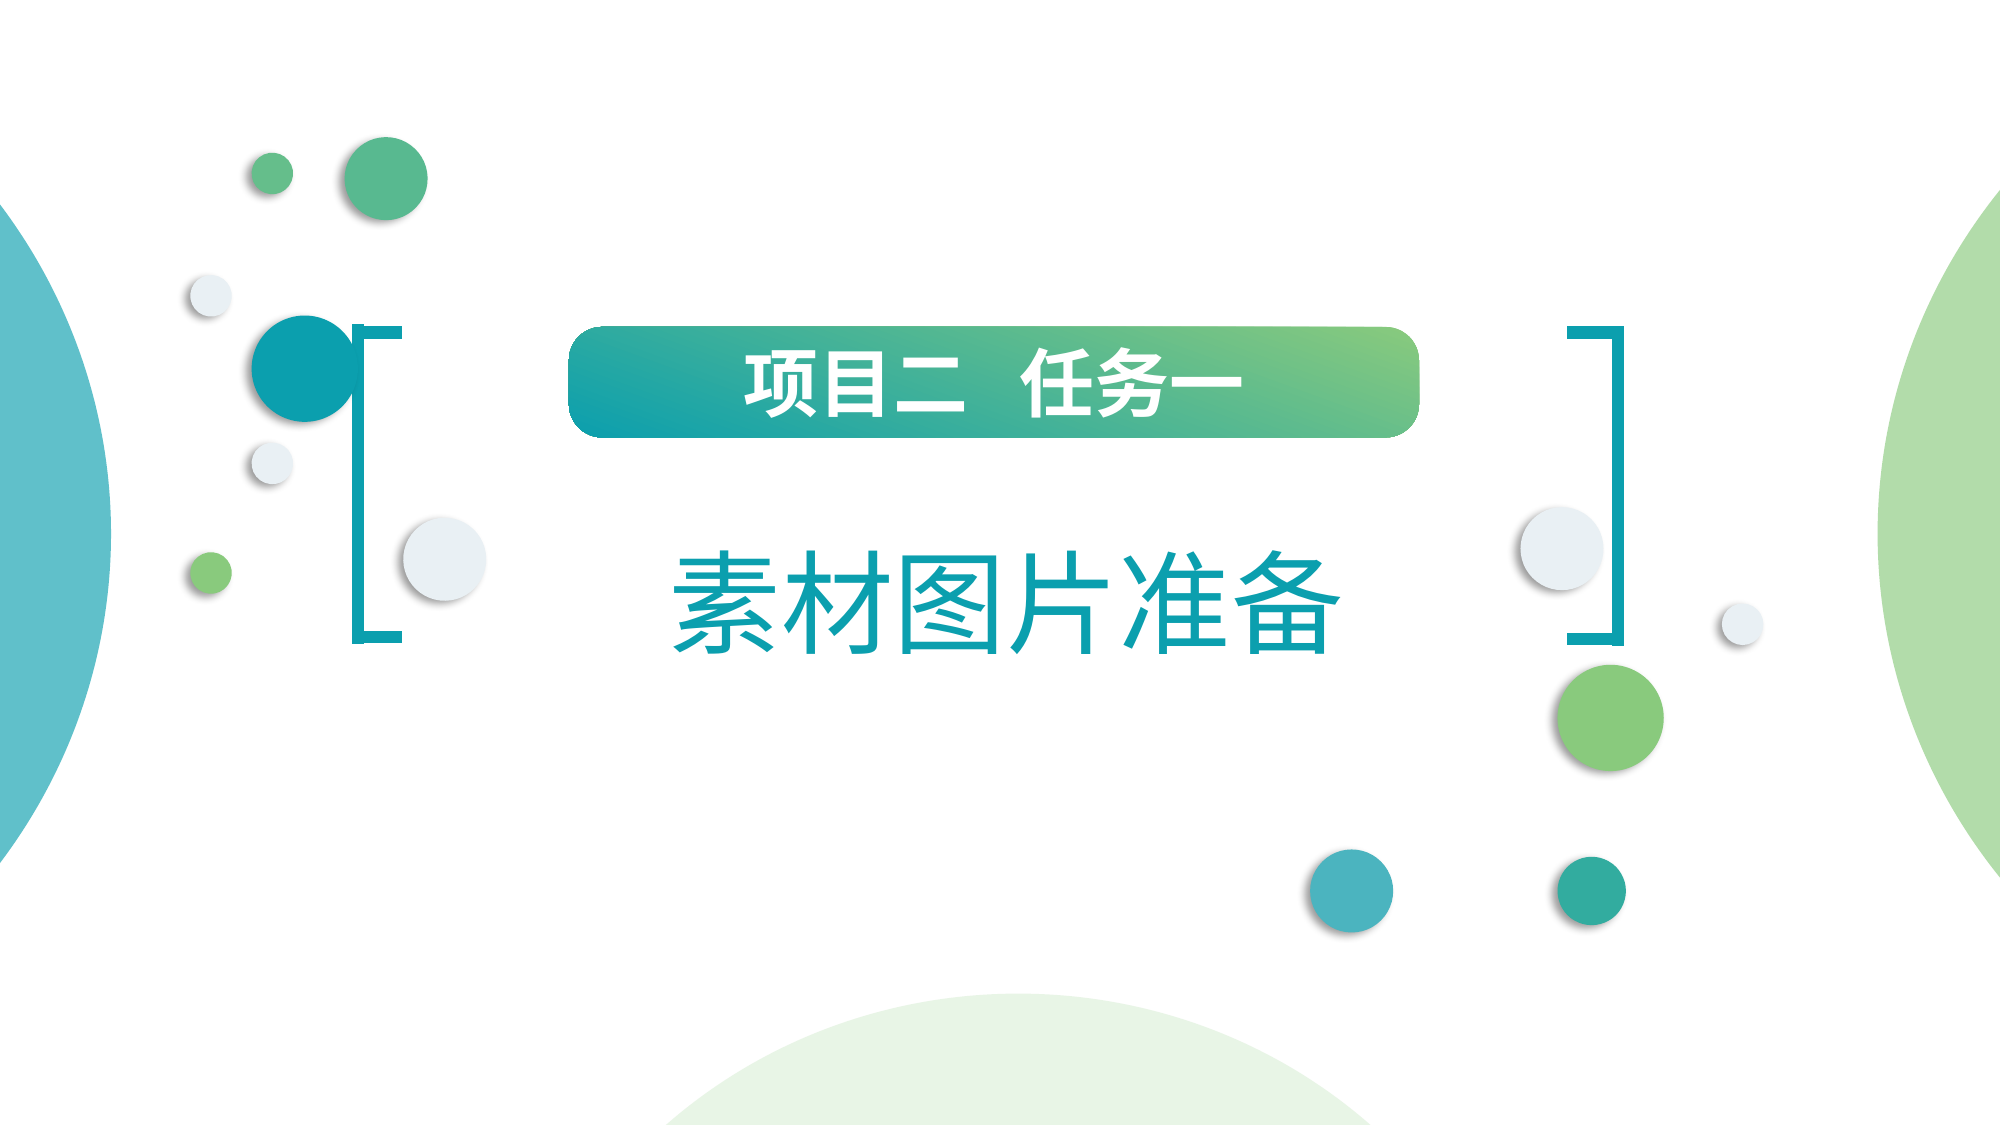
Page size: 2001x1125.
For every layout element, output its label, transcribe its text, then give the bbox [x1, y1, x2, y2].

text_box 素材图片准备 [459, 525, 1553, 676]
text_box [356, 324, 403, 645]
text_box [1876, 188, 2000, 880]
text_box [250, 441, 295, 486]
text_box [1519, 506, 1566, 592]
text_box 项目二 任务一 [620, 329, 1368, 434]
text_box [403, 516, 488, 602]
text_box [250, 151, 295, 196]
text_box [1309, 848, 1395, 934]
text_box [189, 274, 233, 318]
text_box [189, 551, 233, 595]
text_box [0, 202, 113, 865]
text_box [664, 992, 1373, 1125]
text_box [567, 325, 1421, 439]
text_box [1720, 602, 1765, 647]
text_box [1566, 326, 1620, 647]
text_box [250, 314, 356, 423]
text_box [1556, 663, 1665, 773]
text_box [1556, 855, 1627, 927]
text_box [343, 136, 429, 222]
